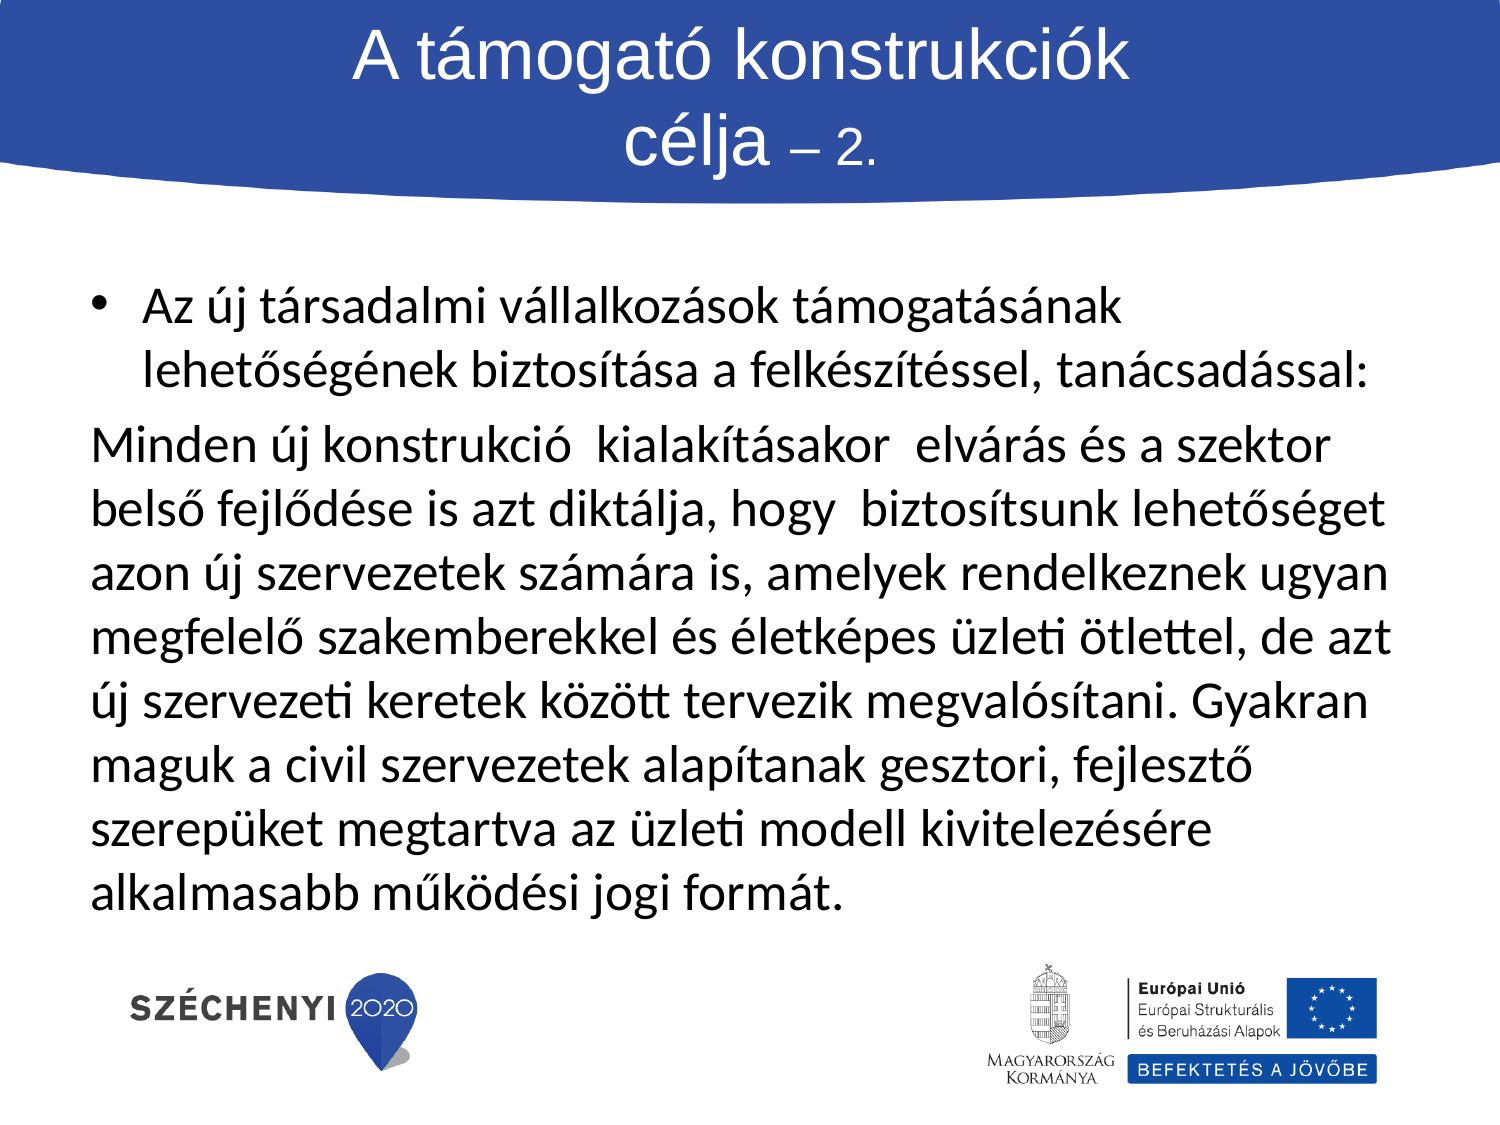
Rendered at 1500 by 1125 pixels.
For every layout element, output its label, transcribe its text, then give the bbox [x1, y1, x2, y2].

picture [0, 0, 1500, 1125]
list Az új társadalmi vállalkozások támogatásának lehetőségének biztosítása a felkészítéssel, tanácsadással: Minden új konstrukció kialakításakor elvárás és a szektor belső fejlődése is azt diktálja, hogy biztosítsunk lehetőséget azon új szervezetek számára is, amelyek rendelkeznek ugyan megfelelő szakemberekkel és életképes üzleti ötlettel, de azt új szervezeti keretek között tervezik megvalósítani. Gyakran maguk a civil szervezetek alapítanak gesztori, fejlesztő szerepüket megtartva az üzleti modell kivitelezésére alkalmasabb működési jogi formát. [75, 262, 1425, 1005]
title A támogató konstrukciók célja – 2. [76, 0, 1427, 188]
